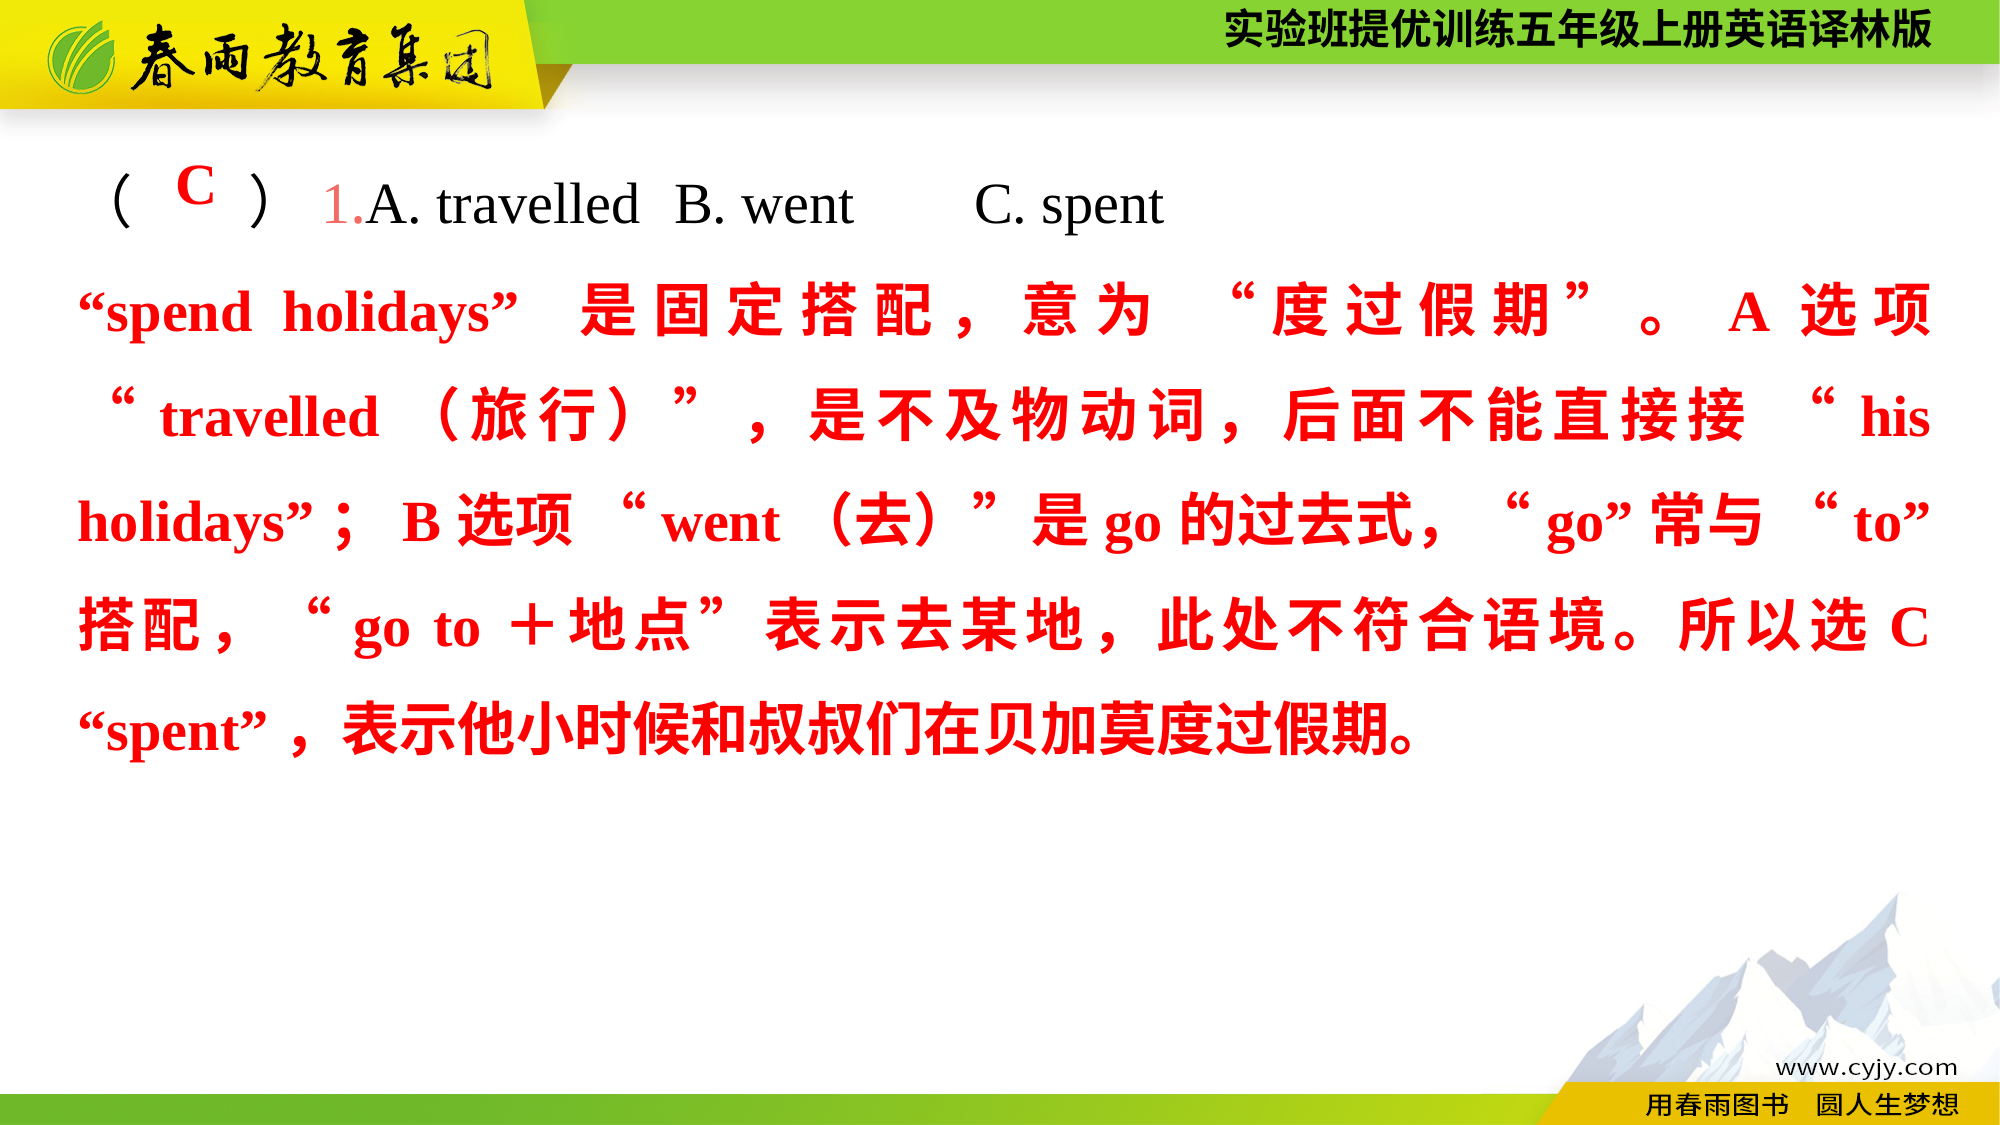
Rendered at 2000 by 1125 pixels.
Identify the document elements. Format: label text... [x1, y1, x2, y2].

list （ ）1.A. travelled B. went C. spent [59, 122, 1944, 231]
text_box “spend holidays” 是固定搭配，意为 “度过假期”。A选项 “travelled（旅行）”，是不及物动词，后面不能直接接 “his holidays”；B选项 “went（去）”是go的过去式，“go”常与 “to” 搭配，“go to＋地点”表示去某地，此处不符合语境。所以选C “spent”，表示他小时候和叔叔们在贝加莫度过假期。 [62, 230, 1947, 770]
picture [0, 0, 2000, 1125]
text_box C [160, 138, 233, 224]
